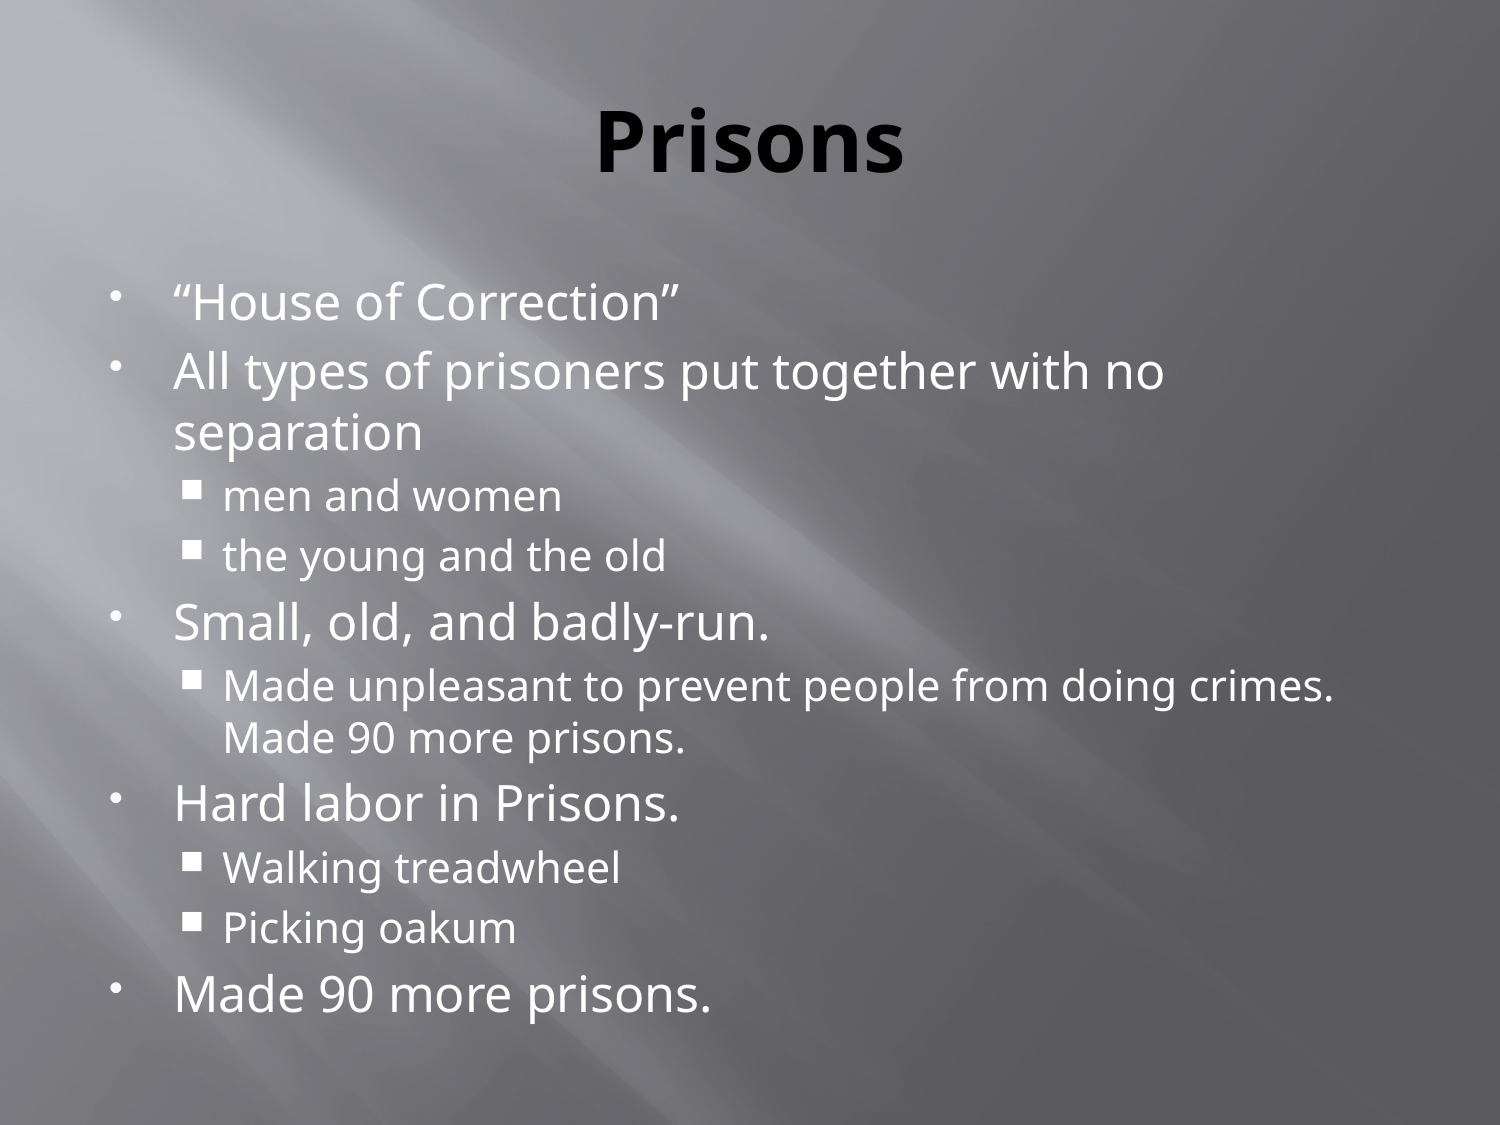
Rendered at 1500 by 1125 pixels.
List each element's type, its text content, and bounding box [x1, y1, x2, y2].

list “House of Correction” All types of prisoners put together with no separation men and women the young and the old Small, old, and badly-run. Made unpleasant to prevent people from doing crimes. Made 90 more prisons. Hard labor in Prisons. Walking treadwheel Picking oakum Made 90 more prisons. [75, 262, 1425, 1035]
title Prisons [75, 45, 1425, 233]
